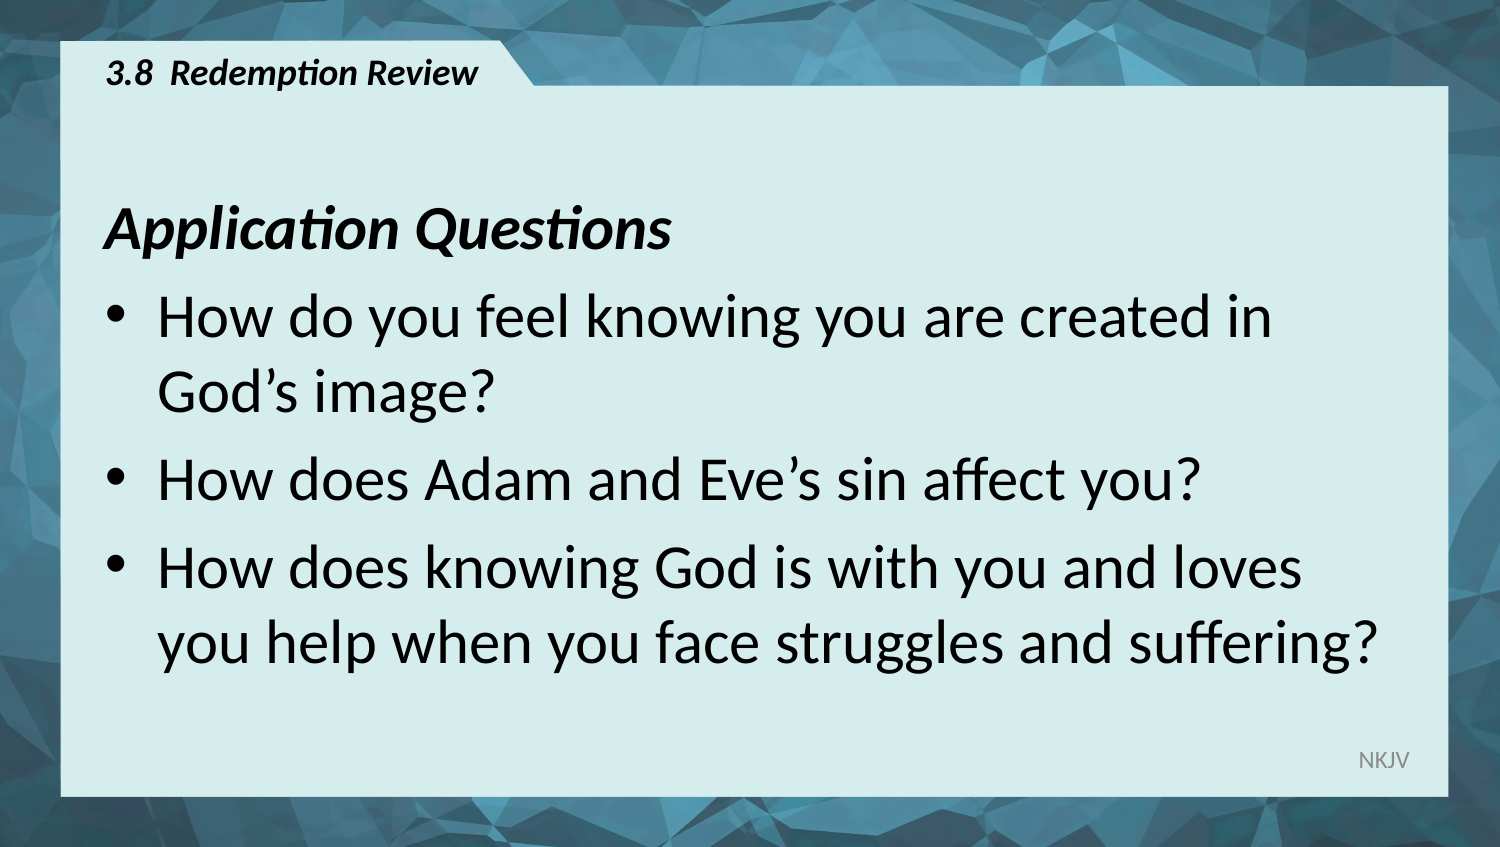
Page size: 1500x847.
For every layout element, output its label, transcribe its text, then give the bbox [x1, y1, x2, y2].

title 3.8 Redemption Review [89, 33, 1420, 108]
picture [0, 0, 1500, 847]
footer NKJV [950, 736, 1425, 782]
list Application Questions How do you feel knowing you are created in God’s image? How does Adam and Eve’s sin affect you? How does knowing God is with you and loves you help when you face struggles and suffering? [89, 141, 1403, 722]
